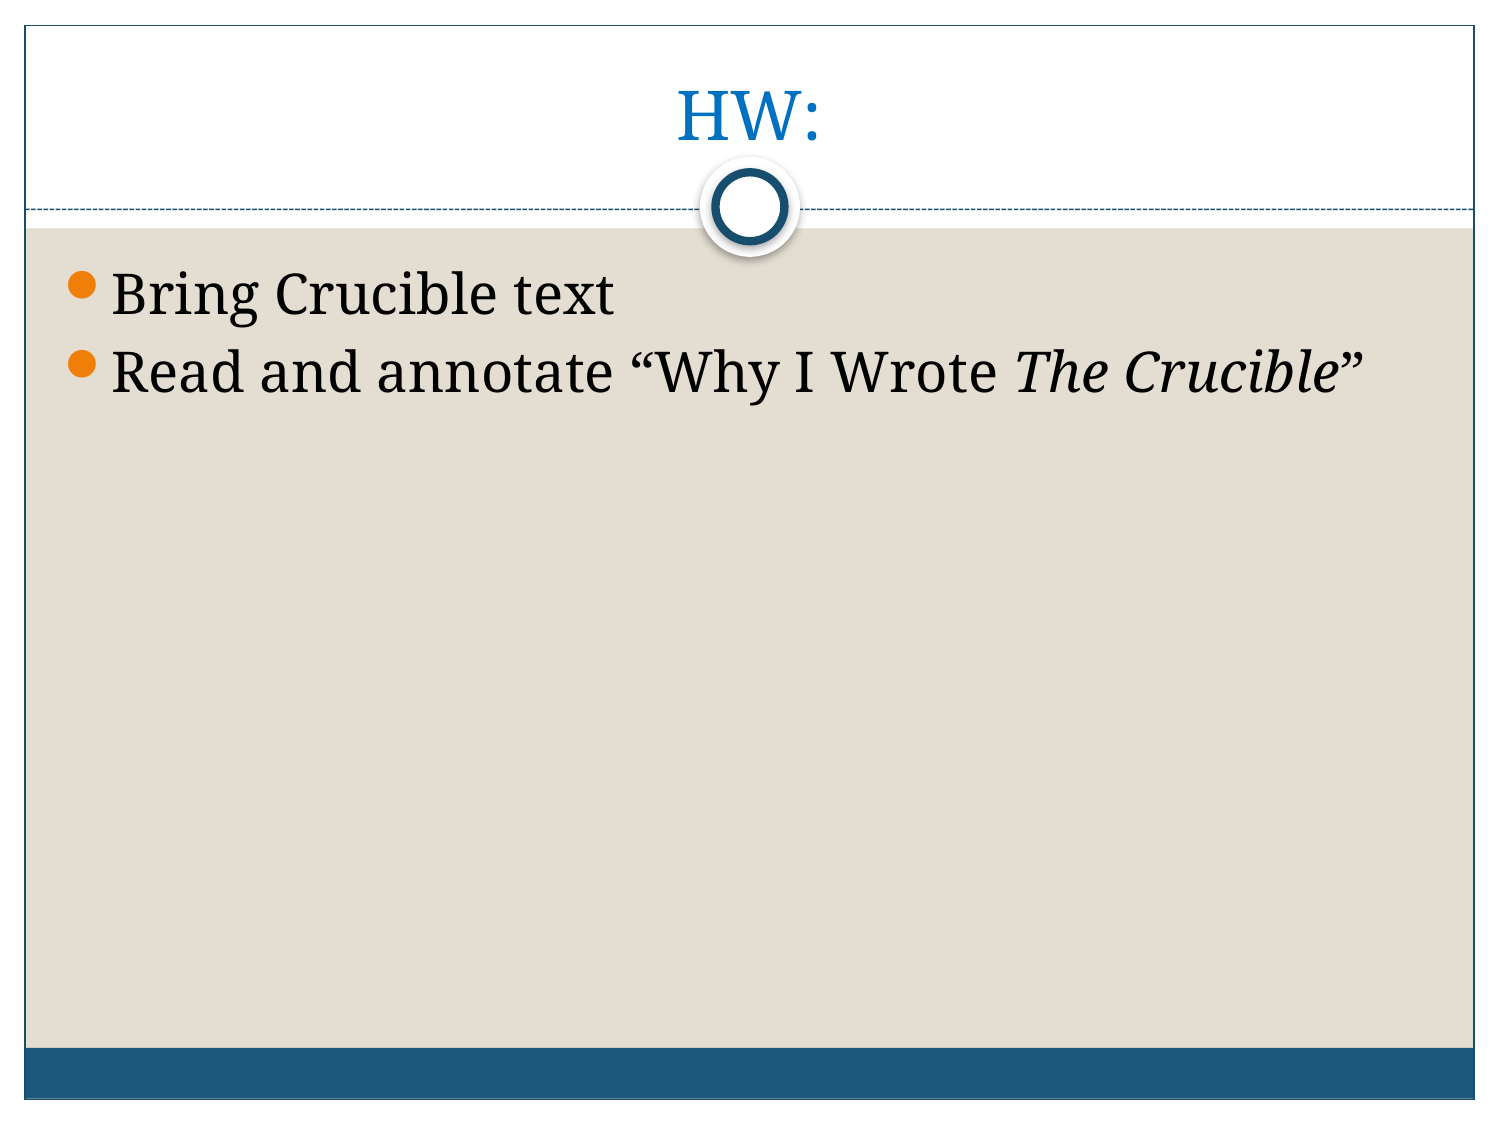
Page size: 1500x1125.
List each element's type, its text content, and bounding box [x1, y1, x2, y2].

list Bring Crucible text Read and annotate “Why I Wrote The Crucible” [49, 250, 1445, 1001]
title HW: [49, 37, 1450, 162]
